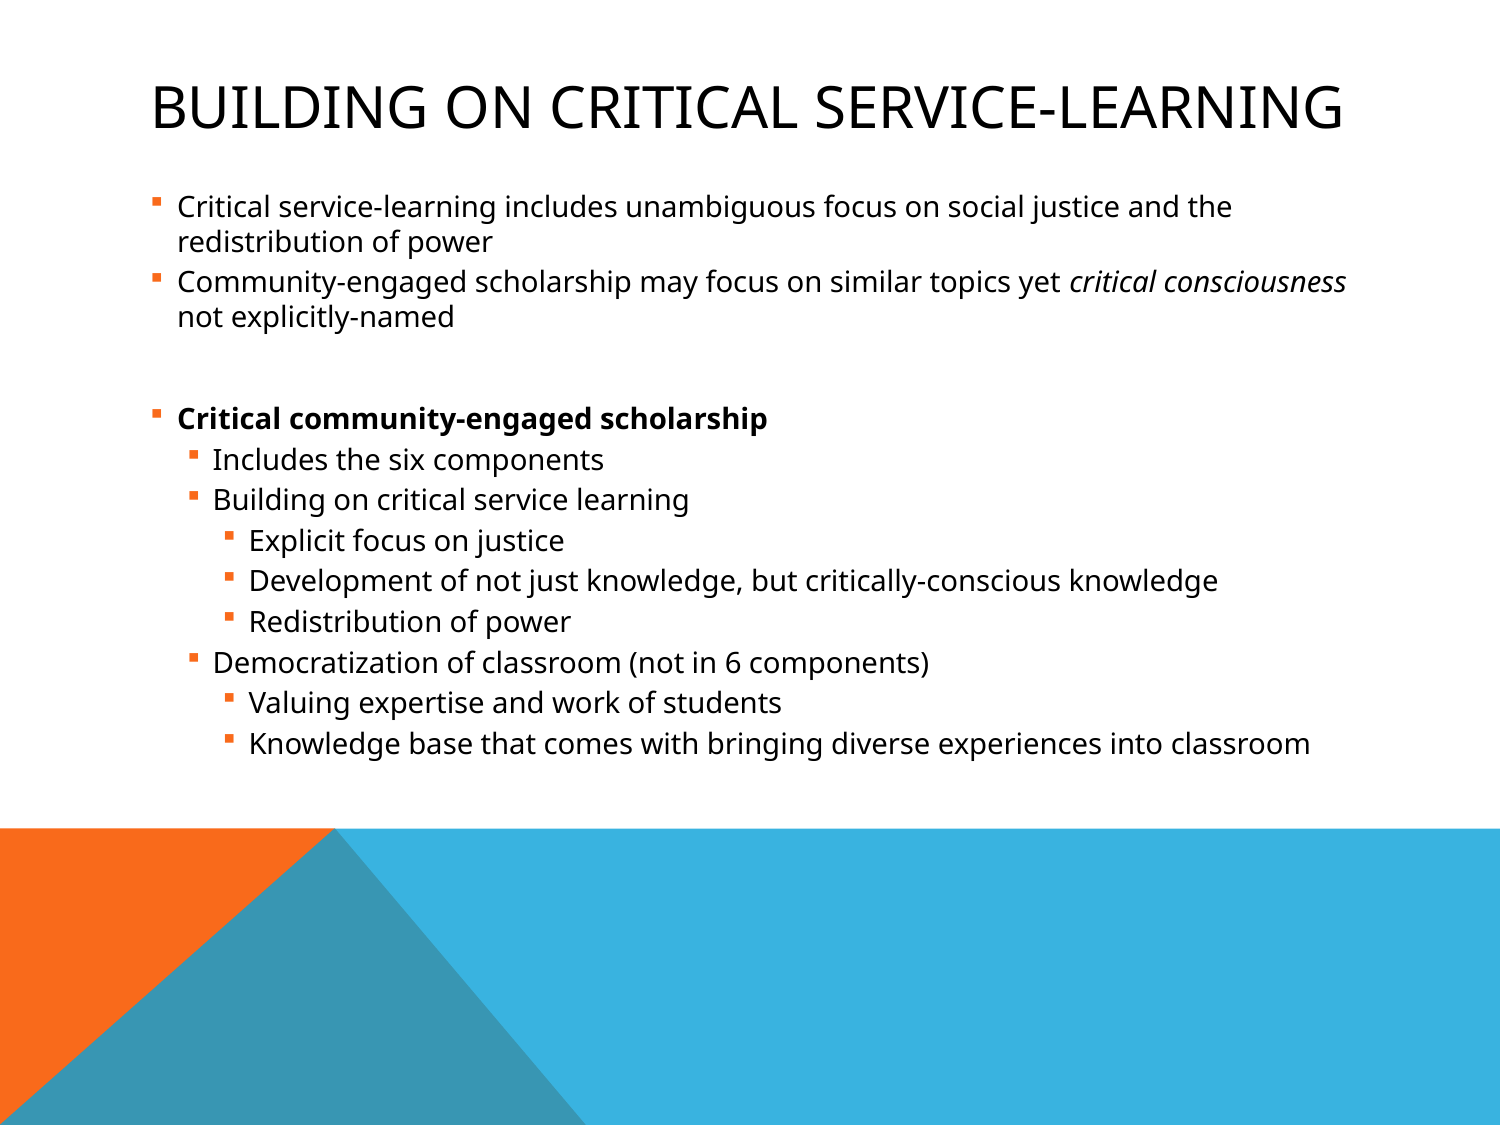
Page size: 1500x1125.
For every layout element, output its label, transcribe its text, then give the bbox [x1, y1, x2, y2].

list Critical service-learning includes unambiguous focus on social justice and the redistribution of power Community-engaged scholarship may focus on similar topics yet critical consciousness not explicitly-named Critical community-engaged scholarship Includes the six components Building on critical service learning Explicit focus on justice Development of not just knowledge, but critically-conscious knowledge Redistribution of power Democratization of classroom (not in 6 components) Valuing expertise and work of students Knowledge base that comes with bringing diverse experiences into classroom [135, 180, 1369, 768]
title Building on critical service-learning [135, 60, 1369, 150]
